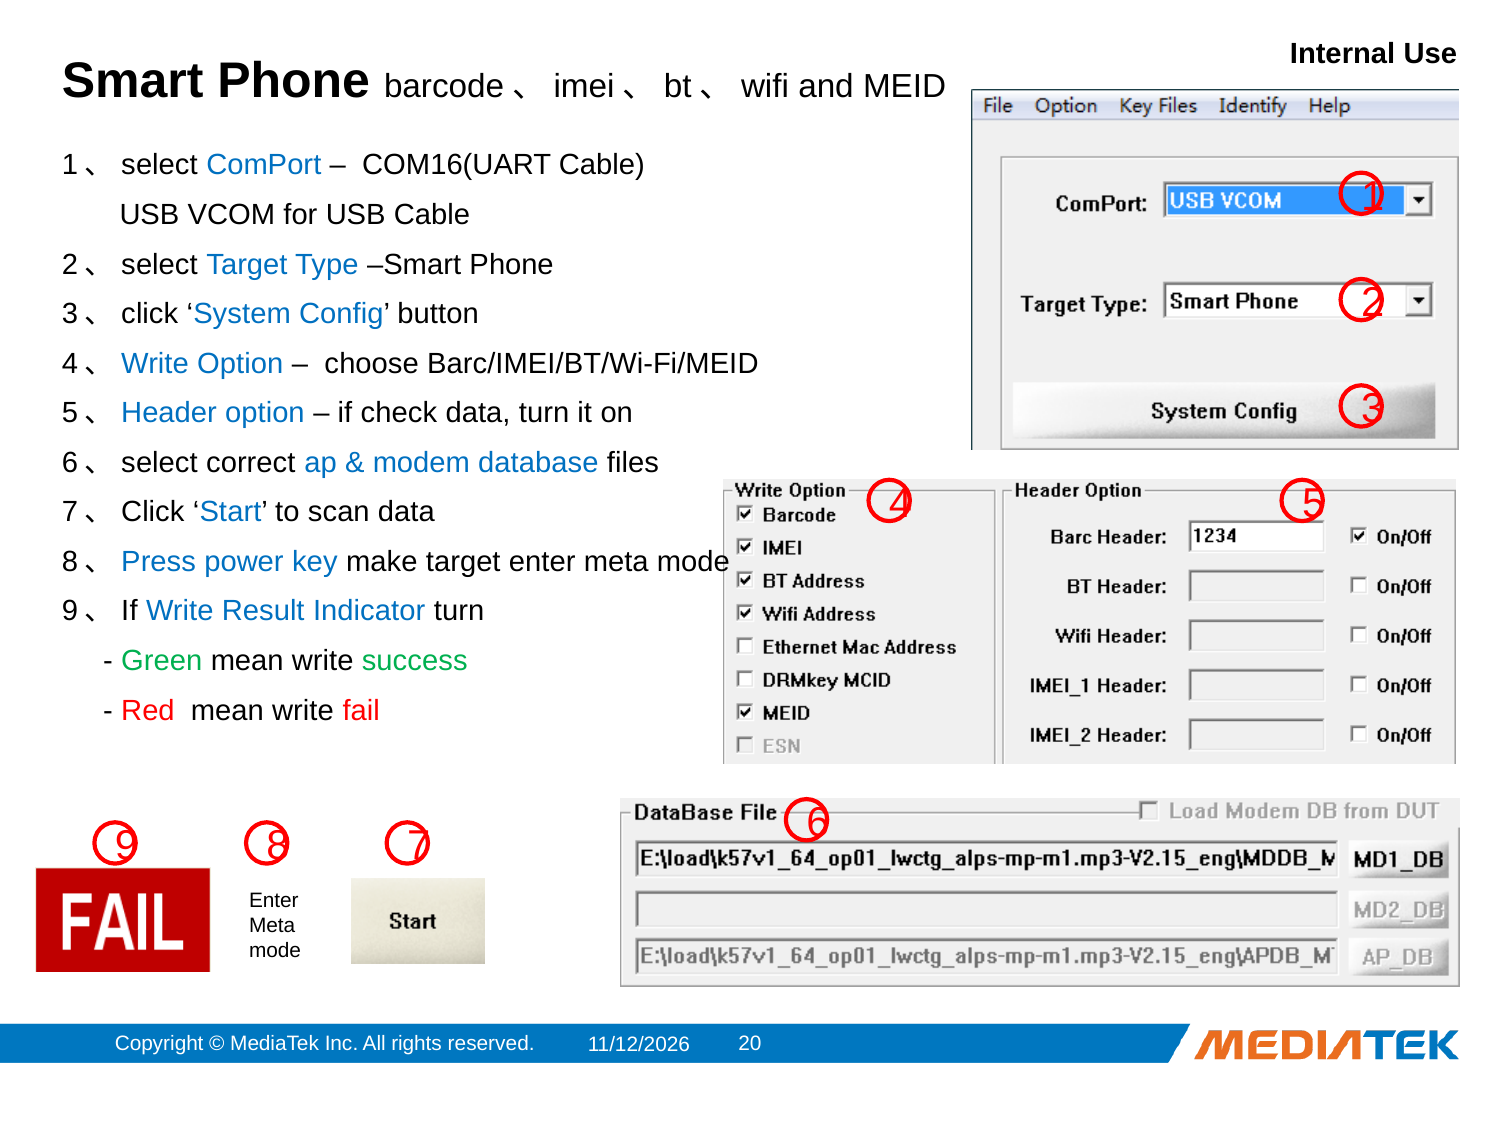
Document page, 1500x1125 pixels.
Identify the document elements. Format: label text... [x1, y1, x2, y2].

text_box 7 [384, 820, 431, 866]
title Smart Phone barcode、imei、bt、wifi and MEID [46, 23, 1370, 132]
picture [619, 798, 1460, 987]
text_box Enter Meta mode [234, 878, 329, 969]
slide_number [573, 1022, 711, 1090]
text_box 8 [243, 820, 290, 866]
picture [970, 89, 1459, 450]
picture [723, 479, 1457, 764]
text_box 9 [92, 820, 138, 865]
picture [789, 1023, 1459, 1063]
picture [351, 878, 485, 964]
list 1、select ComPort – COM16(UART Cable) USB VCOM for USB Cable 2、select Target Type –Smart Phone 3、click ‘System Config’ button 4、Write Option – choose Barc/IMEI/BT/Wi-Fi/MEID 5、Header option – if check data, turn it on 6、select correct ap & modem database files 7、Click ‘Start’ to scan data 8、Press power key make target enter meta mode 9、If Write Result Indicator turn - Green mean write success - Red mean write fail [46, 138, 1500, 996]
slide_number 19 [711, 1022, 789, 1090]
picture [34, 866, 212, 973]
picture [0, 1023, 99, 1063]
footer Copyright © MediaTek Inc. All rights reserved. [99, 1022, 573, 1090]
